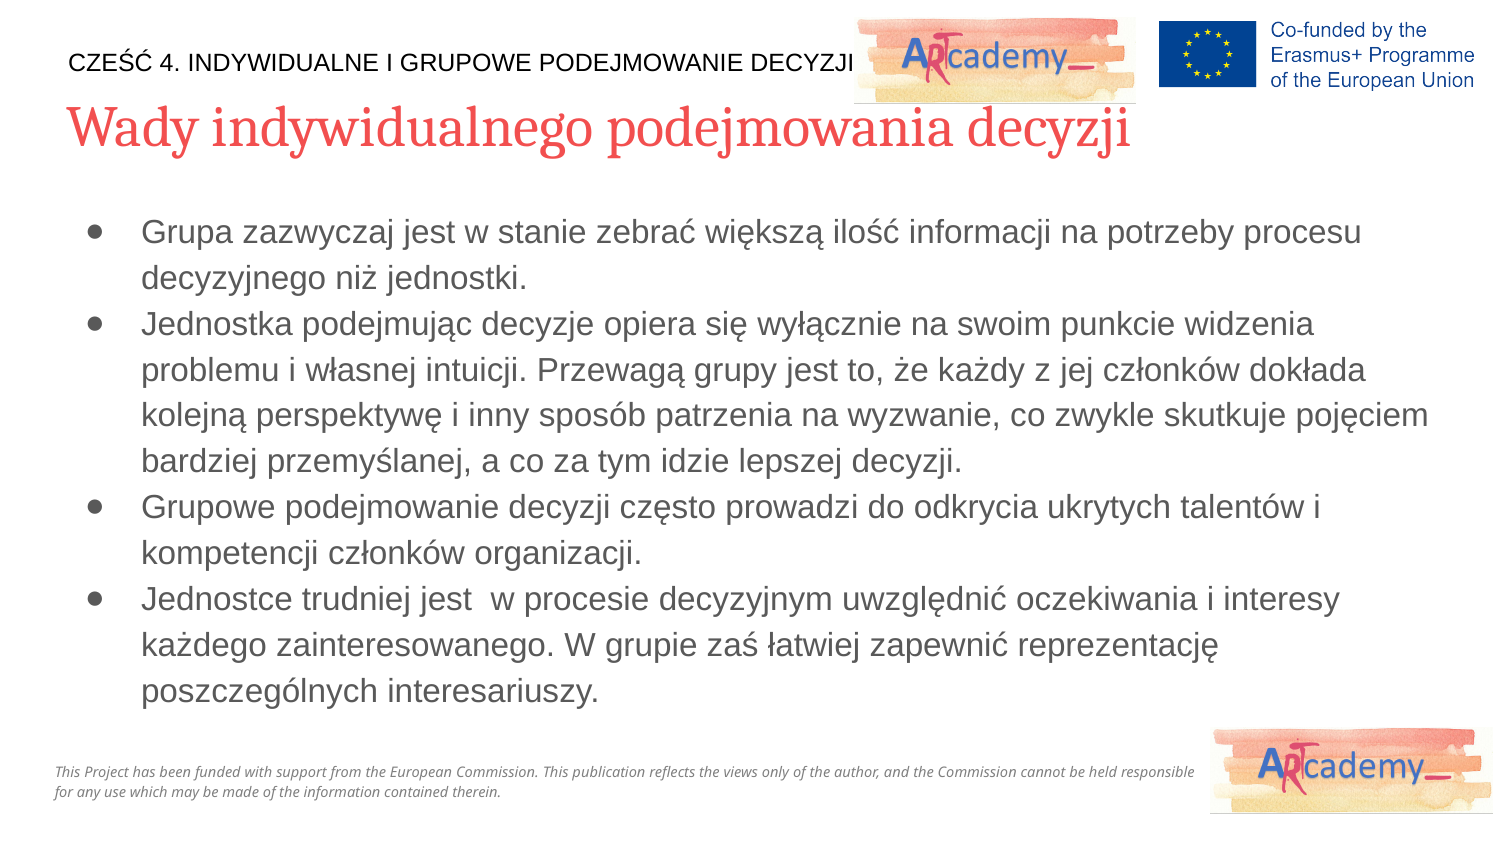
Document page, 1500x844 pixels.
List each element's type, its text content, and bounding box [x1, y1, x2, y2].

picture [854, 0, 1137, 134]
picture [1158, 21, 1474, 91]
list Grupa zazwyczaj jest w stanie zebrać większą ilość informacji na potrzeby procesu decyzyjnego niż jednostki. Jednostka podejmując decyzje opiera się wyłącznie na swoim punkcie widzenia problemu i własnej intuicji. Przewagą grupy jest to, że każdy z jej członków dokłada kolejną perspektywę i inny sposób patrzenia na wyzwanie, co zwykle skutkuje pojęciem bardziej przemyślanej, a co za tym idzie lepszej decyzji. Grupowe podejmowanie decyzji często prowadzi do odkrycia ukrytych talentów i kompetencji członków organizacji. Jednostce trudniej jest w procesie decyzyjnym uwzględnić oczekiwania i interesy każdego zainteresowanego. W grupie zaś łatwiej zapewnić reprezentację poszczególnych interesariuszy. [51, 189, 1449, 750]
text_box This Project has been funded with support from the European Commission. This publication reflects the views only of the author, and the Commission cannot be held responsible for any use which may be made of the information contained therein. [39, 754, 1205, 799]
title Wady indywidualnego podejmowania decyzji [51, 72, 1449, 167]
picture [1210, 709, 1493, 844]
text_box CZEŚĆ 4. INDYWIDUALNE I GRUPOWE PODEJMOWANIE DECYZJI [53, 39, 849, 84]
